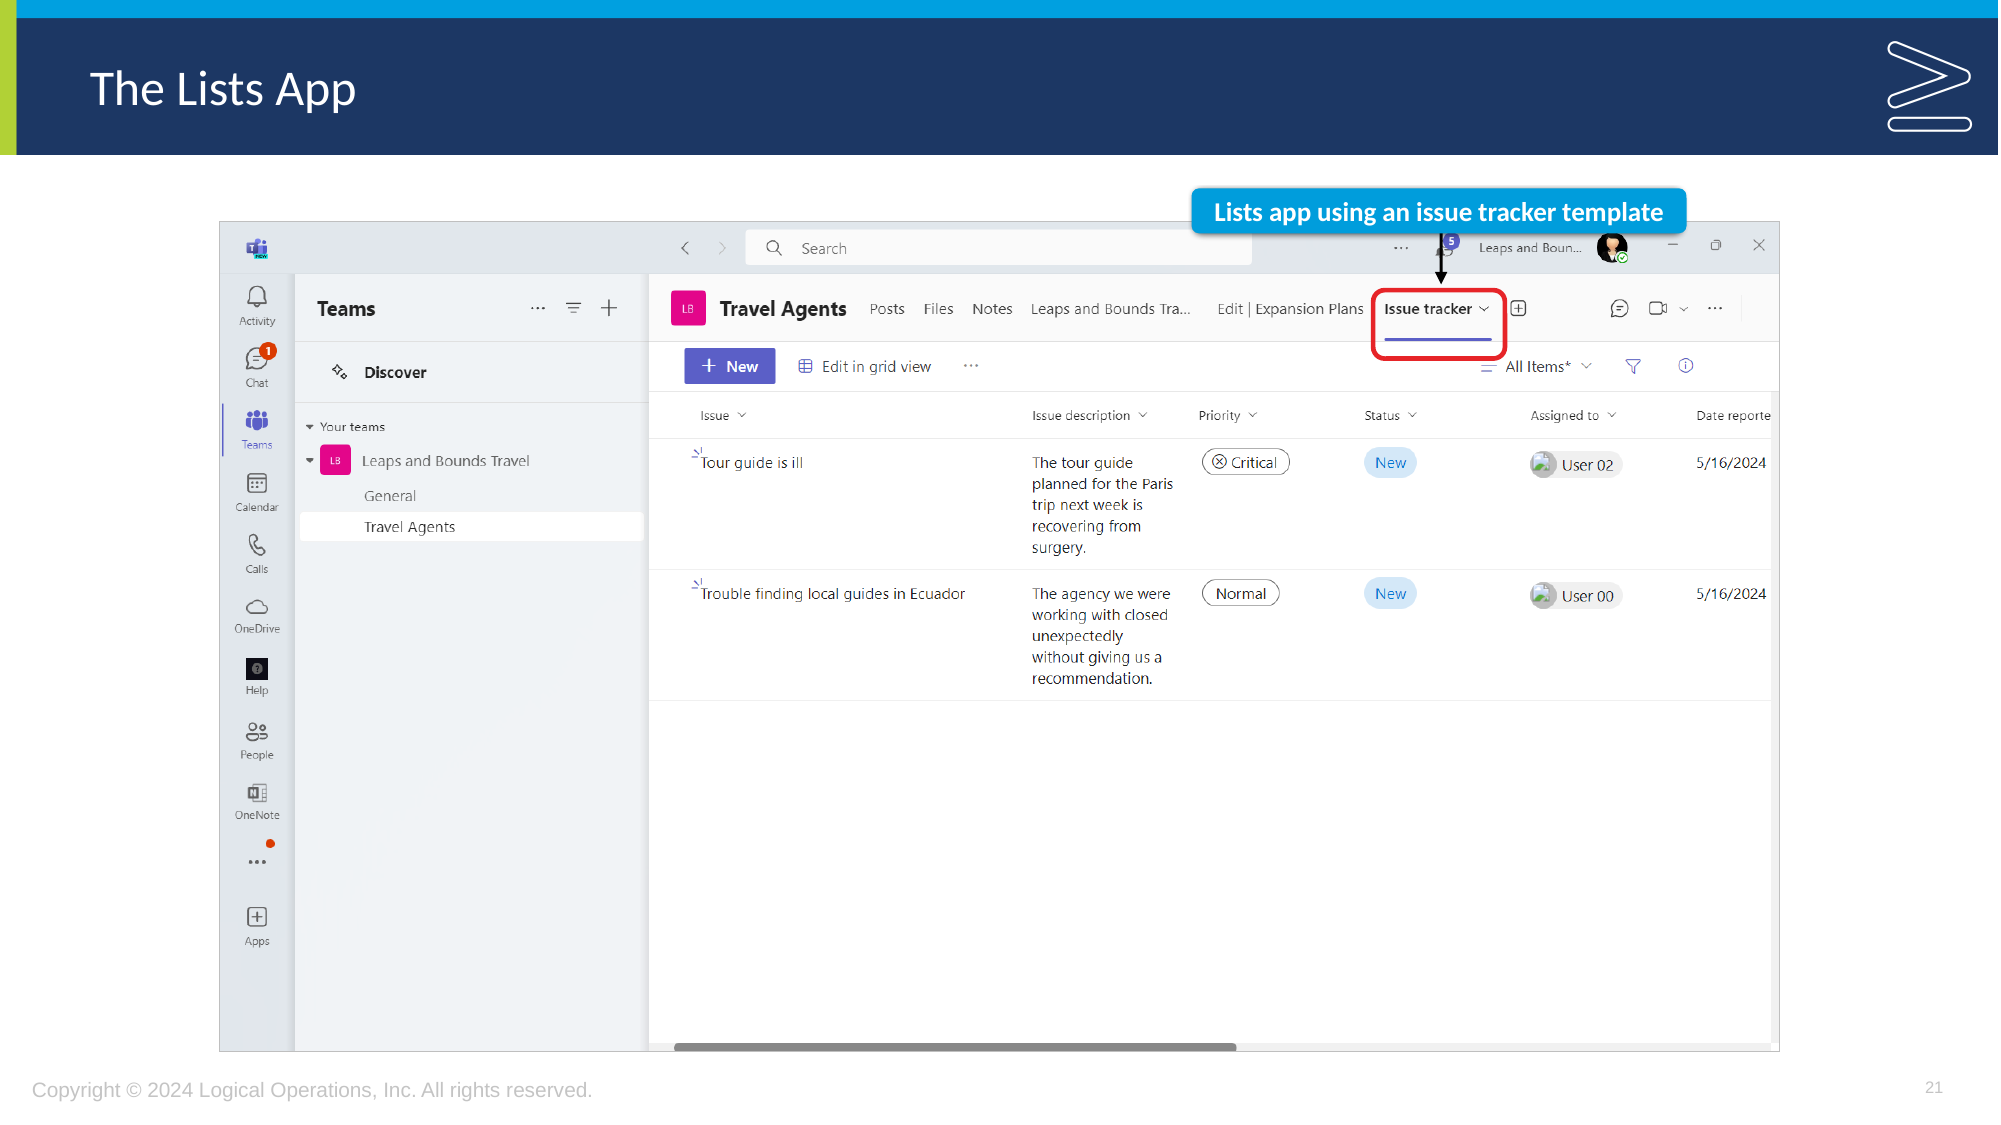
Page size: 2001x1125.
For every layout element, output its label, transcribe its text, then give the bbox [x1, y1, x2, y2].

slide_number 21 [1491, 1057, 1959, 1118]
title The Lists App [74, 16, 1850, 155]
picture [1850, 19, 1998, 155]
picture [0, 0, 74, 155]
picture [219, 221, 1781, 1052]
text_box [1191, 188, 1687, 359]
